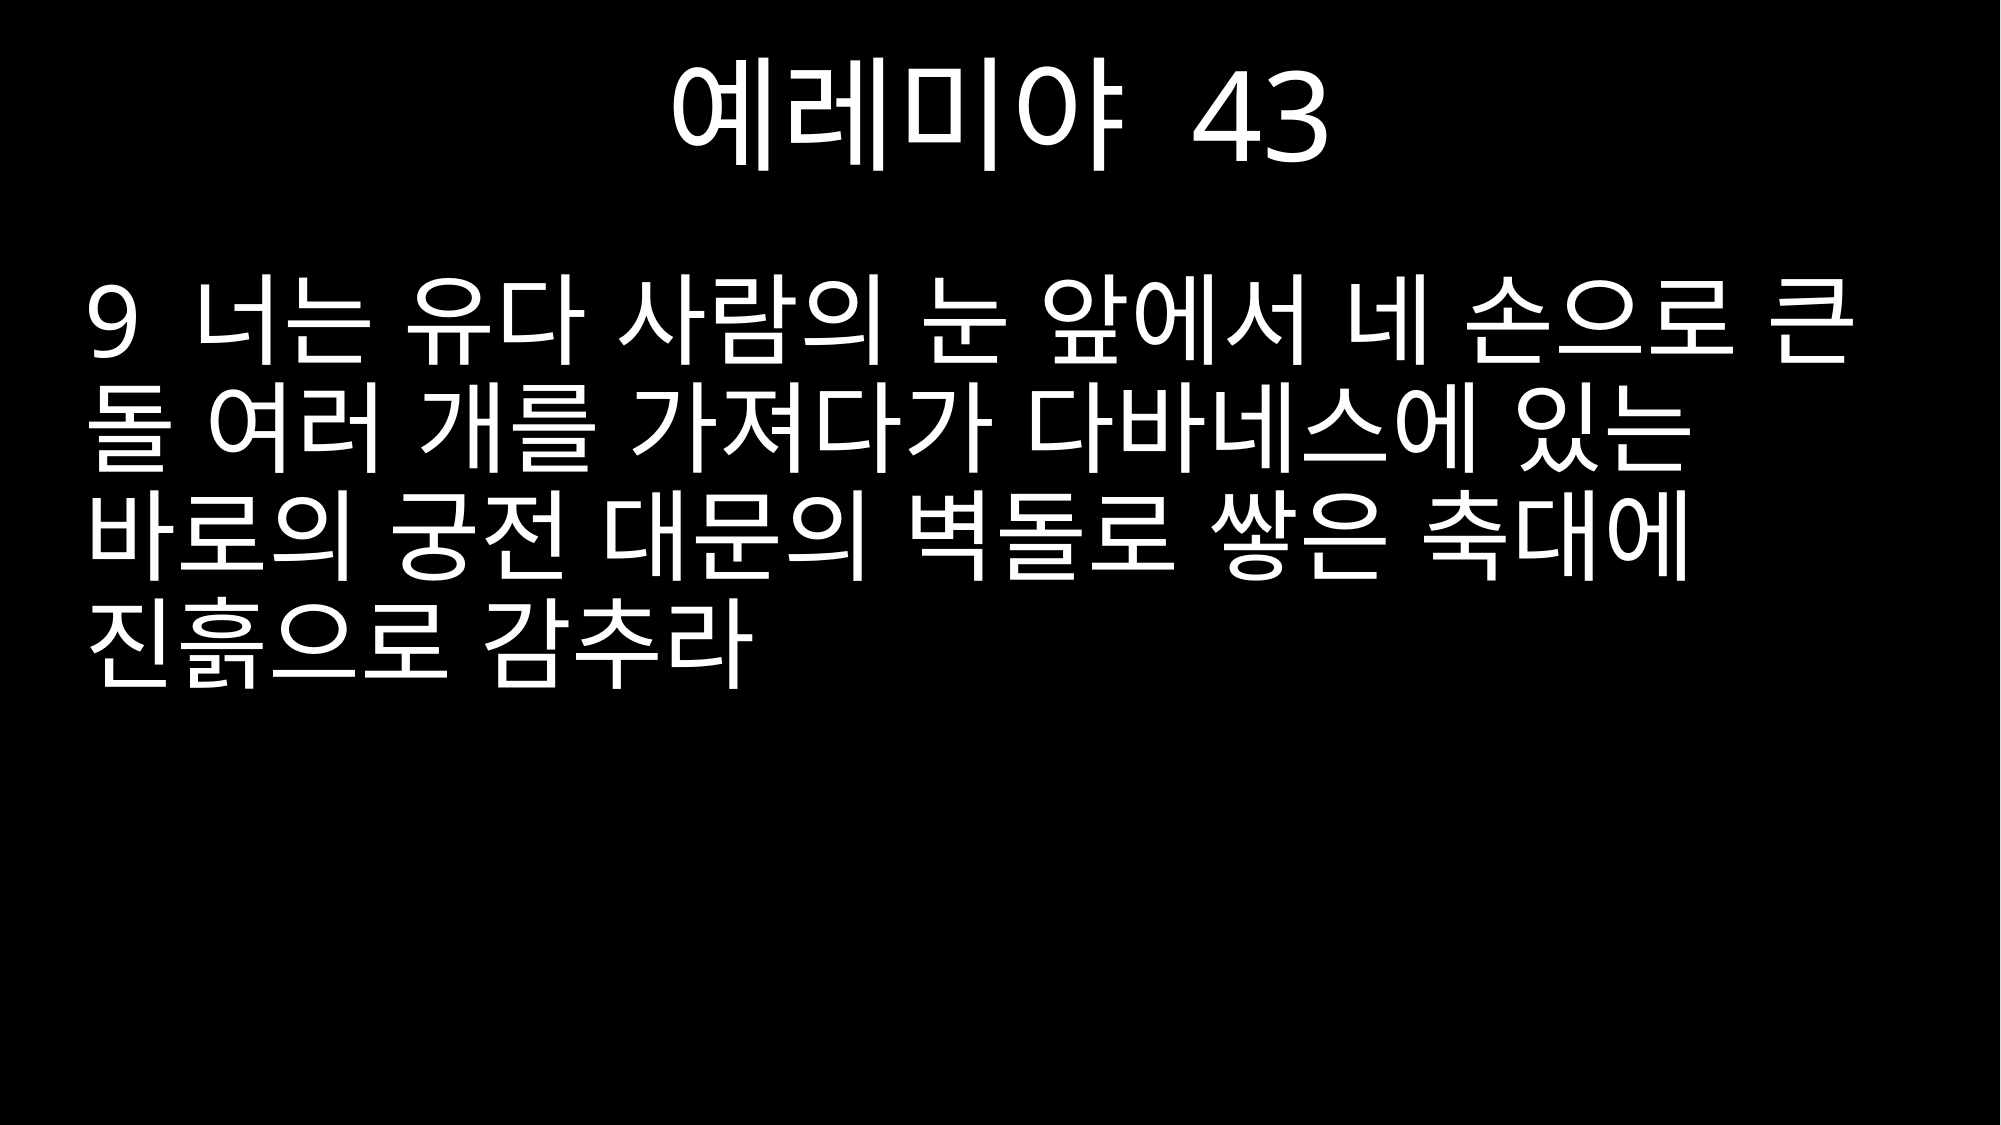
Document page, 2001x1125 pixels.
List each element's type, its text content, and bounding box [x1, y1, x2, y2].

list 9 너는 유다 사람의 눈 앞에서 네 손으로 큰 돌 여러 개를 가져다가 다바네스에 있는 바로의 궁전 대문의 벽돌로 쌓은 축대에 진흙으로 감추라 [69, 263, 1953, 423]
picture [0, 0, 2001, 1125]
footer 예레미야 43 [0, 32, 2000, 192]
